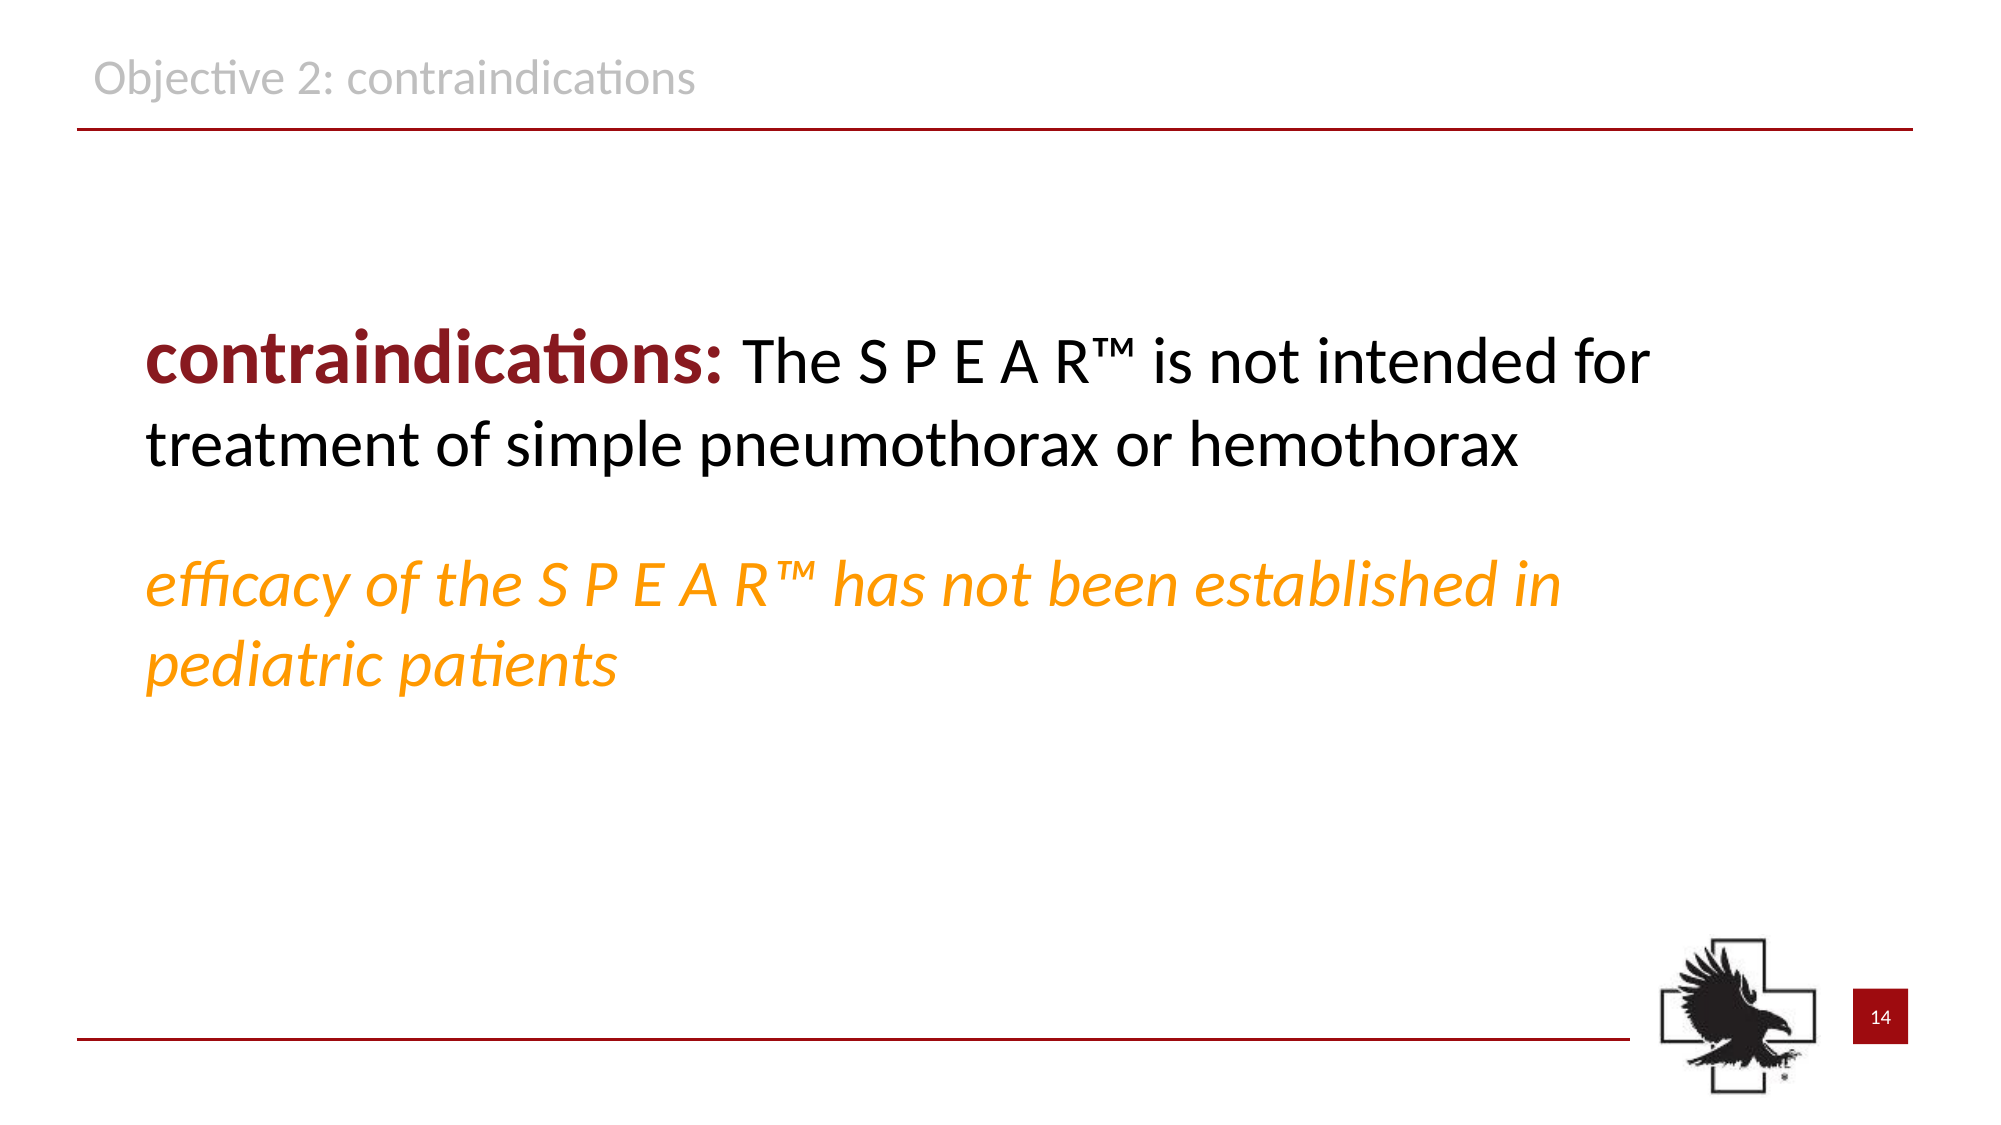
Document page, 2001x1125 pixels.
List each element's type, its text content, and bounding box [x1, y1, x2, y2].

slide_number 14 [1853, 988, 1909, 1045]
picture [1658, 934, 1821, 1098]
text_box Objective 2: contraindications [78, 36, 729, 112]
text_box contraindications: The S P E A R™ is not intended for treatment of simple pneumothorax or hemothorax efficacy of the S P E A R™ has not been established in pediatric patients [130, 298, 1943, 707]
